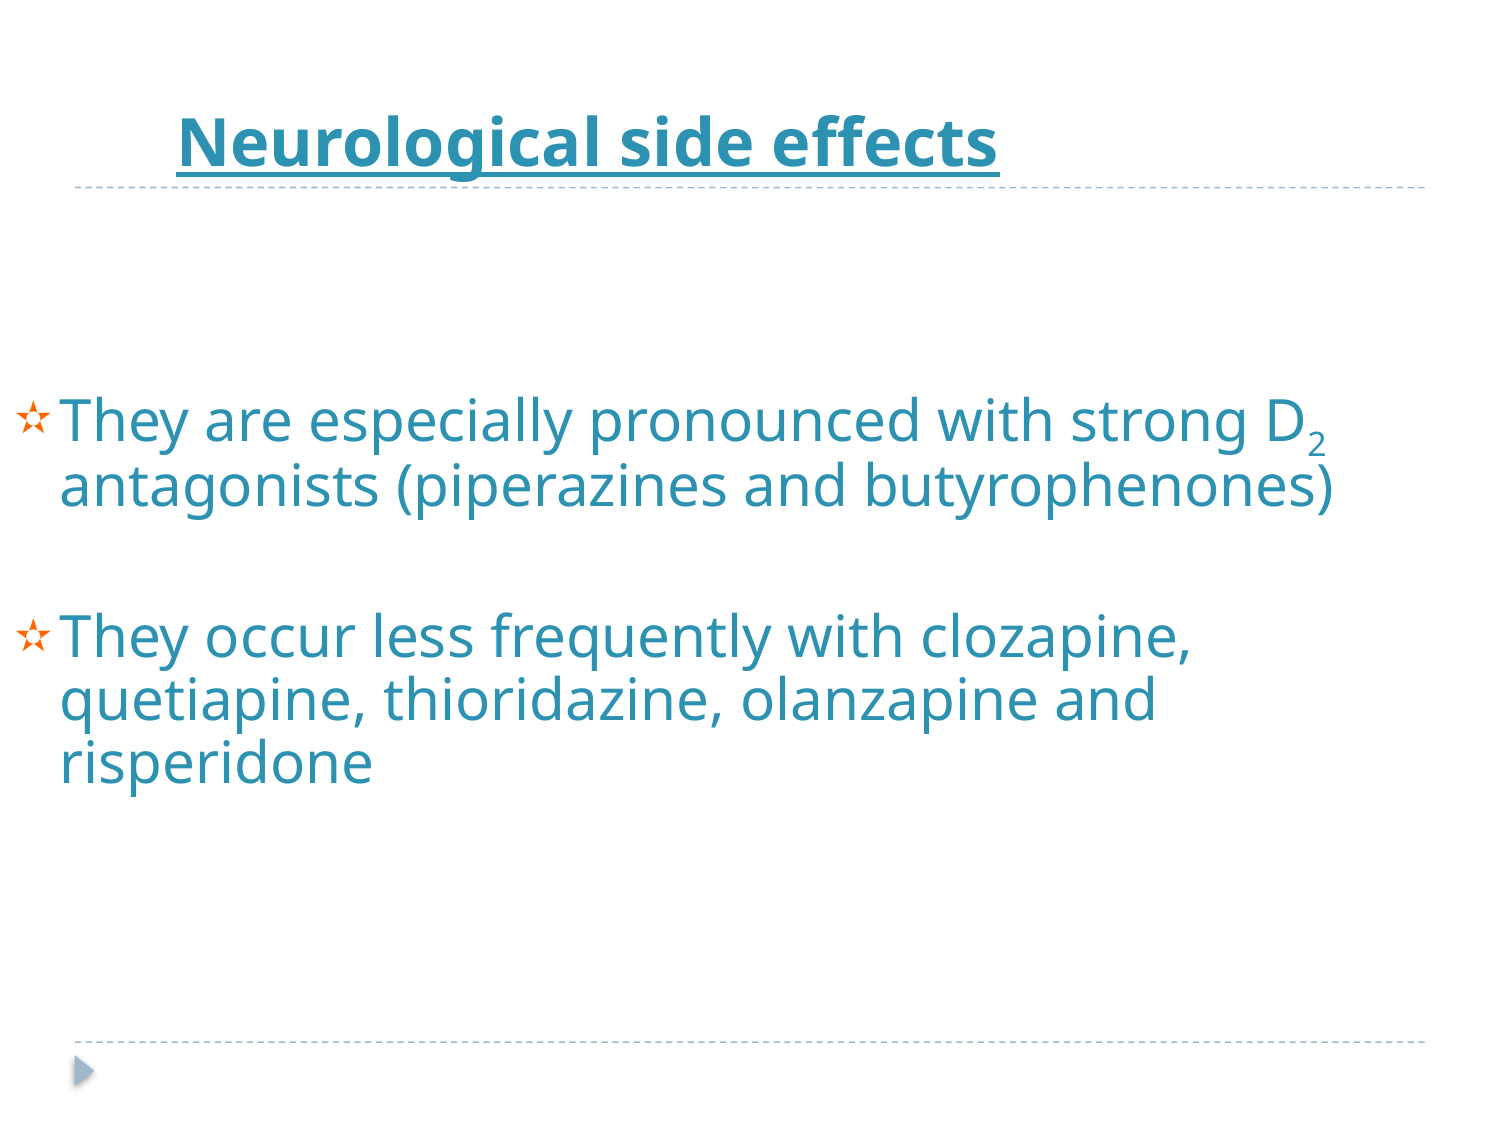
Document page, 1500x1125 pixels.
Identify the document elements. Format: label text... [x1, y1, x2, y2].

title Neurological side effects [75, 24, 1425, 188]
list They are especially pronounced with strong D2 antagonists (piperazines and butyrophenones) They occur less frequently with clozapine, quetiapine, thioridazine, olanzapine and risperidone [0, 200, 1500, 1010]
